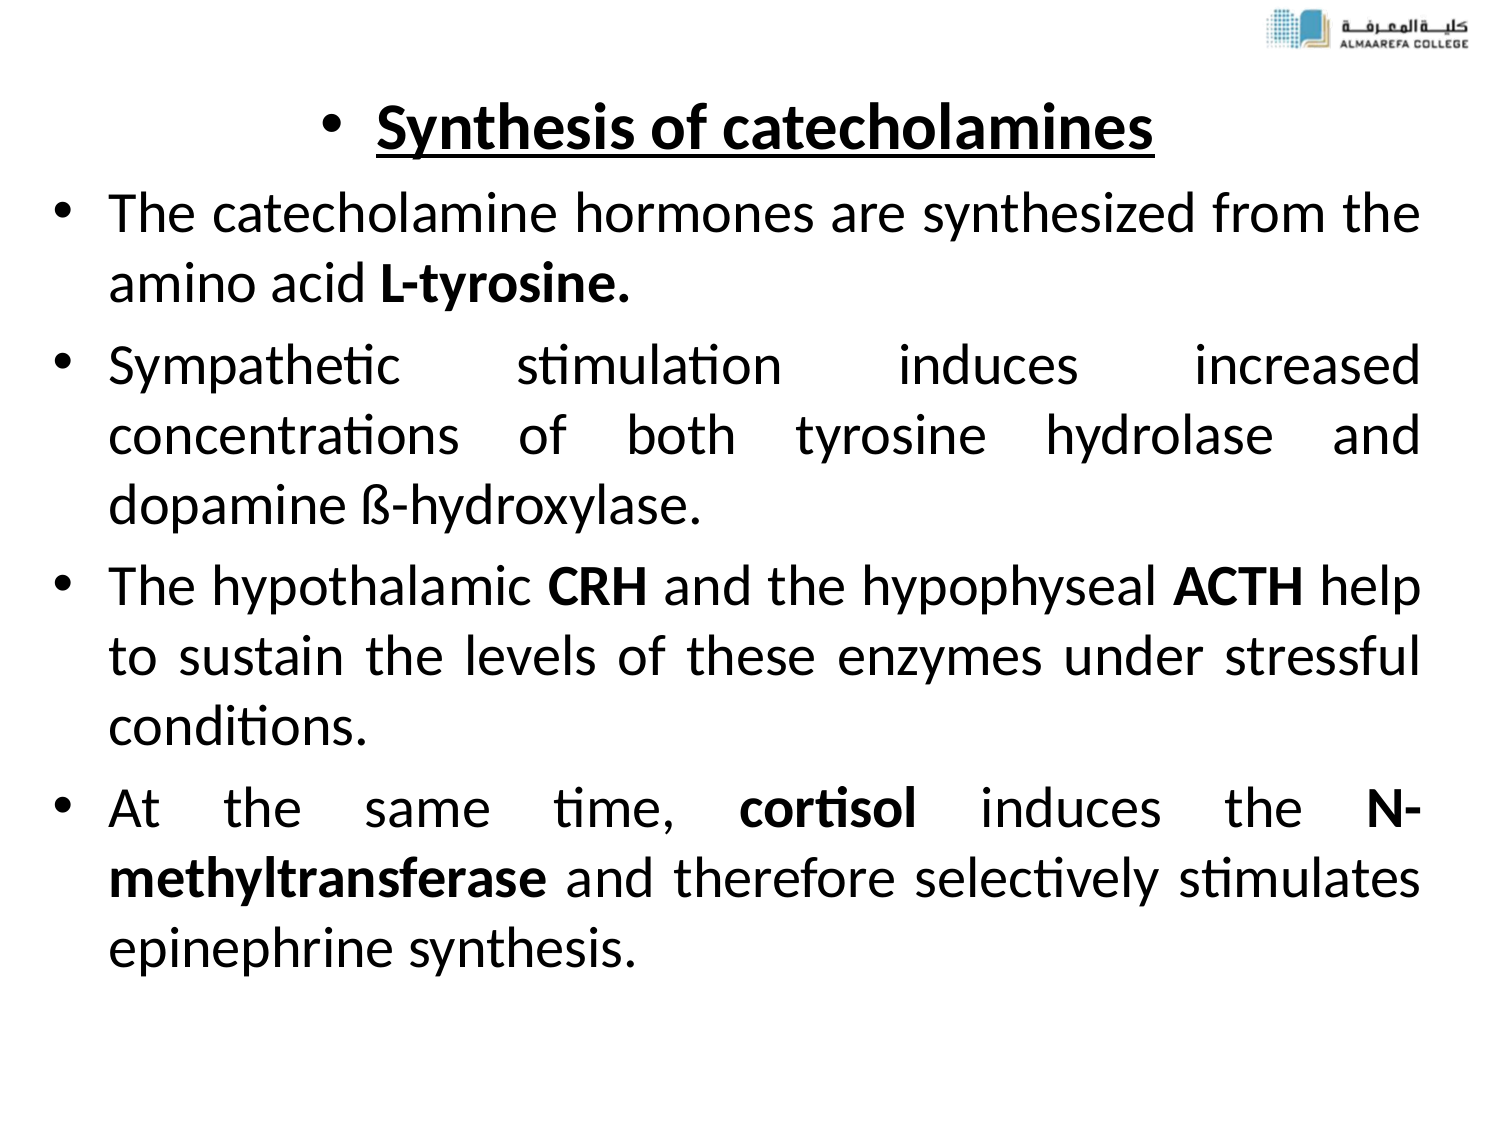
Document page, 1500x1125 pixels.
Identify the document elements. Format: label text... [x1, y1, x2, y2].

picture [1262, 0, 1473, 65]
list Synthesis of catecholamines The catecholamine hormones are synthesized from the amino acid L-tyrosine. Sympathetic stimulation induces increased concentrations of both tyrosine hydrolase and dopamine ß-hydroxylase. The hypothalamic CRH and the hypophyseal ACTH help to sustain the levels of these enzymes under stressful conditions. At the same time, cortisol induces the N-methyltransferase and therefore selectively stimulates epinephrine synthesis. [37, 75, 1438, 987]
